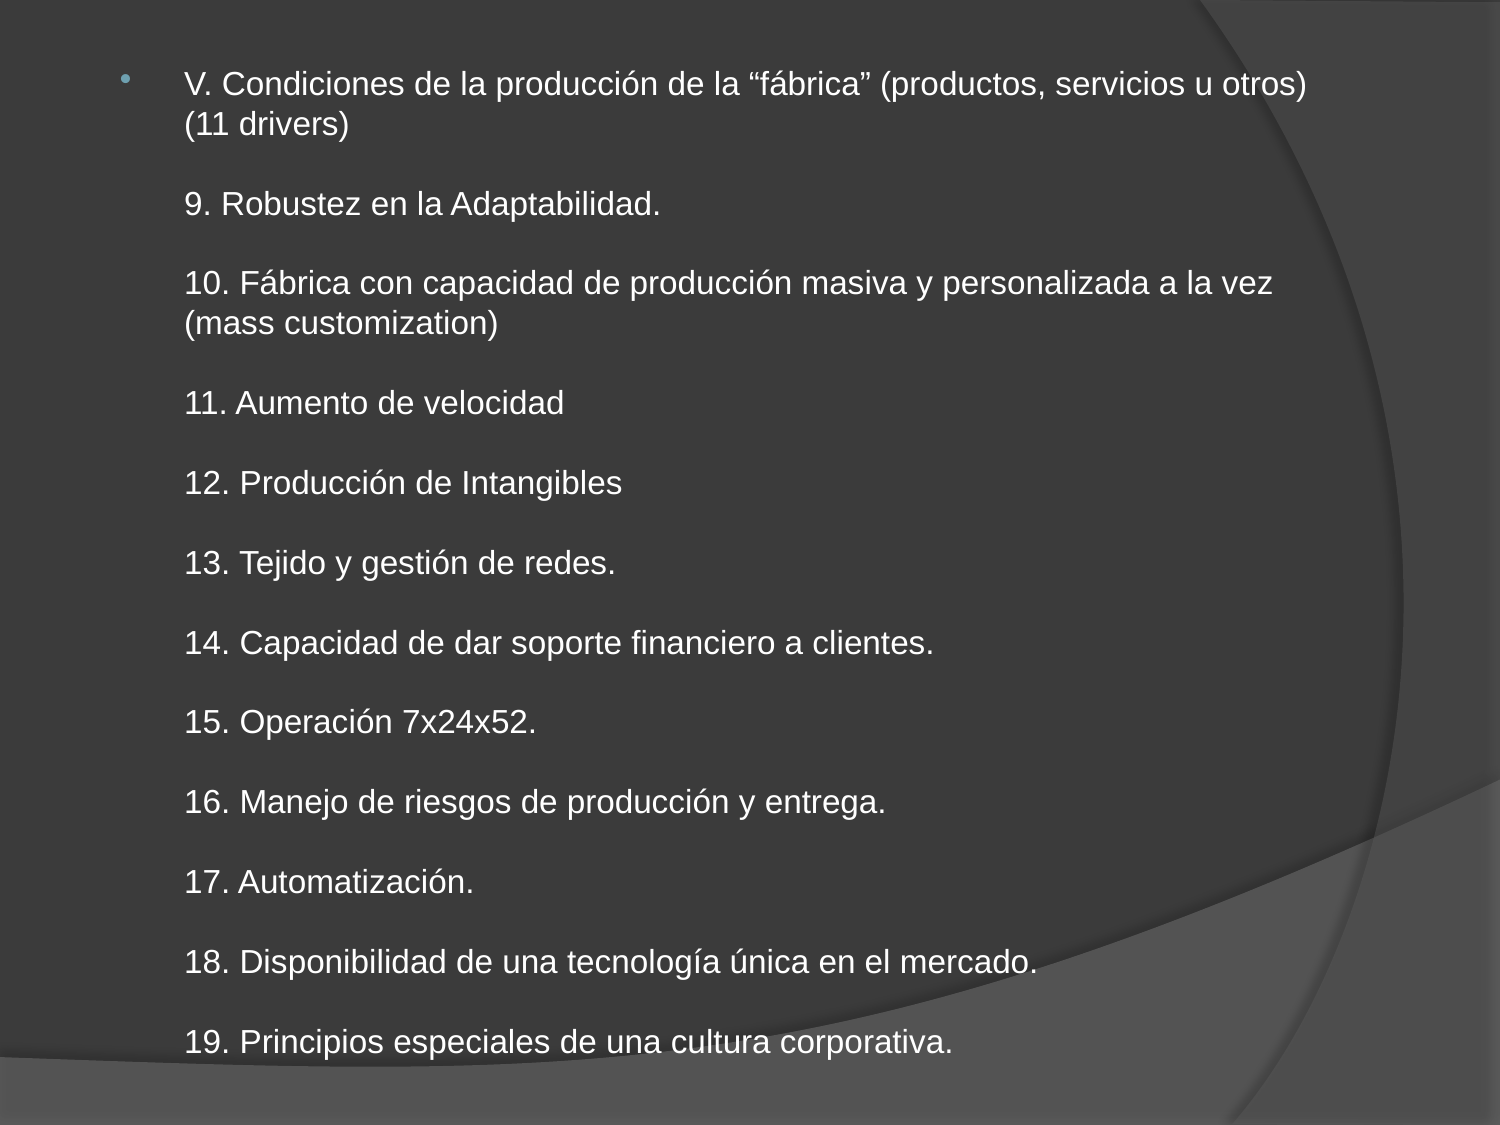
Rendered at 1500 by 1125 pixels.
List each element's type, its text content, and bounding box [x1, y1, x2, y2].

list V. Condiciones de la producción de la “fábrica” (productos, servicios u otros) (11 drivers) 9. Robustez en la Adaptabilidad. 10. Fábrica con capacidad de producción masiva y personalizada a la vez (mass customization) 11. Aumento de velocidad 12. Producción de Intangibles 13. Tejido y gestión de redes. 14. Capacidad de dar soporte financiero a clientes. 15. Operación 7x24x52. 16. Manejo de riesgos de producción y entrega. 17. Automatización. 18. Disponibilidad de una tecnología única en el mercado. 19. Principios especiales de una cultura corporativa. [100, 54, 1326, 1125]
